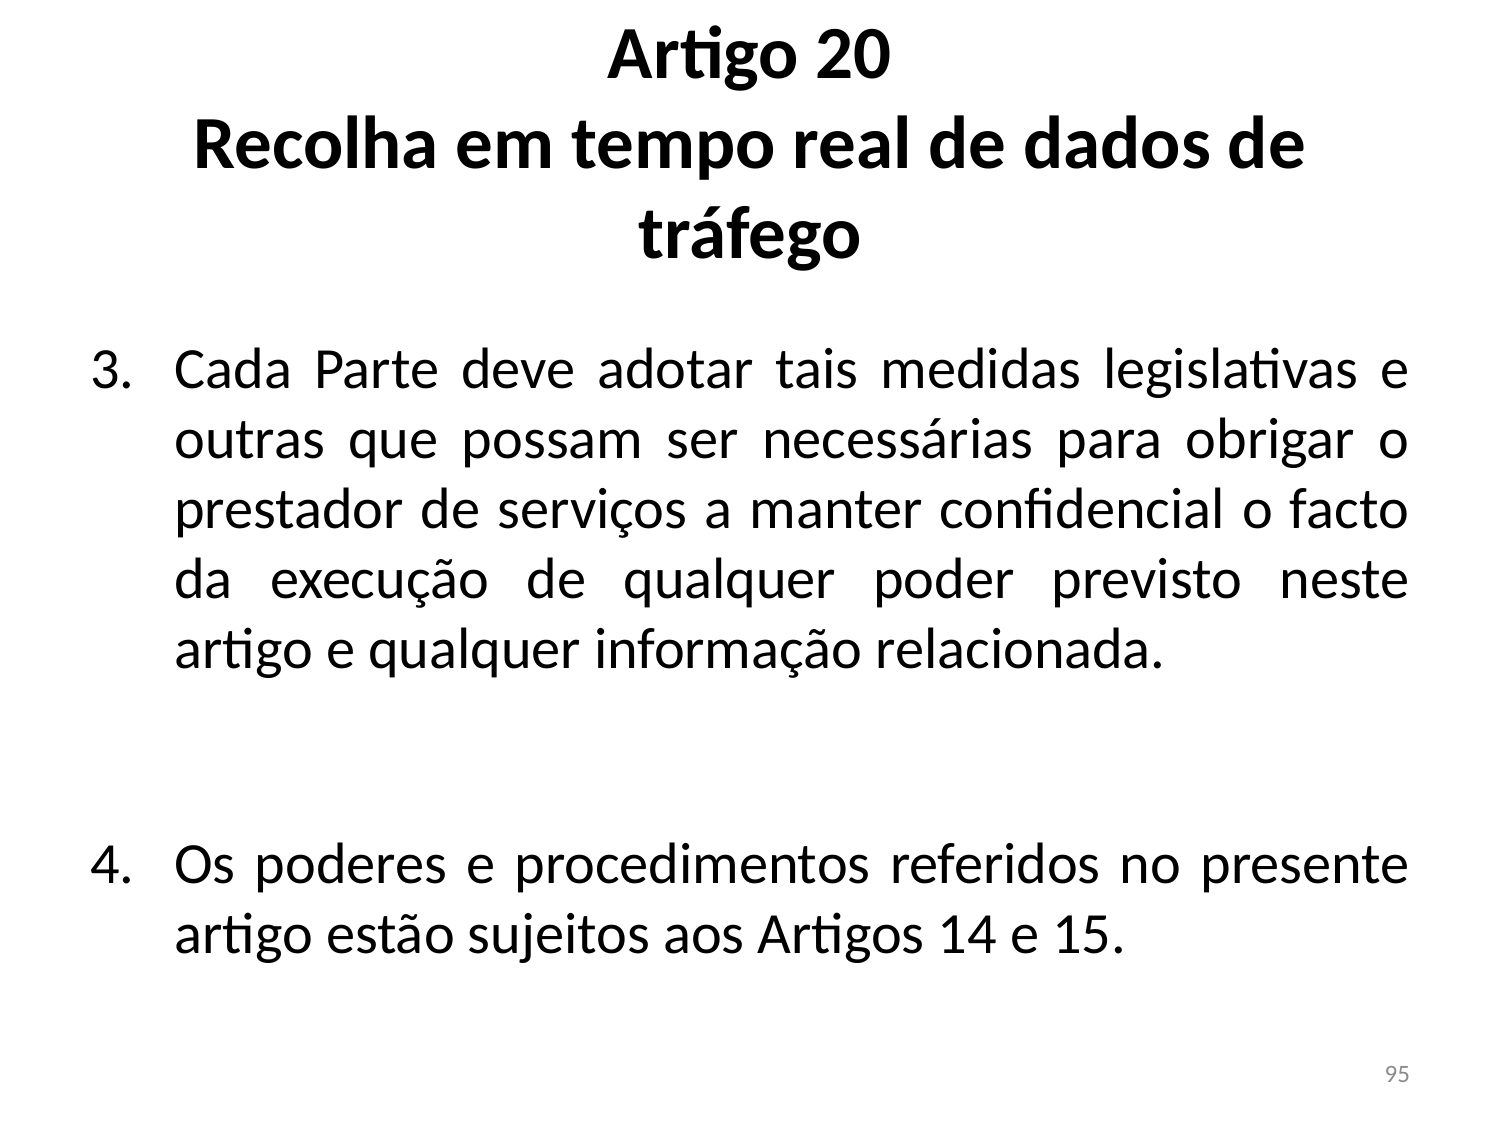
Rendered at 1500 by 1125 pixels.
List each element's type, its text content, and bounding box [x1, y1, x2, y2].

list Cada Parte deve adotar tais medidas legislativas e outras que possam ser necessárias para obrigar o prestador de serviços a manter confidencial o facto da execução de qualquer poder previsto neste artigo e qualquer informação relacionada. Os poderes e procedimentos referidos no presente artigo estão sujeitos aos Artigos 14 e 15. [74, 322, 1426, 1006]
title Artigo 20 Recolha em tempo real de dados de tráfego [74, 44, 1426, 233]
slide_number 95 [1074, 1042, 1425, 1103]
